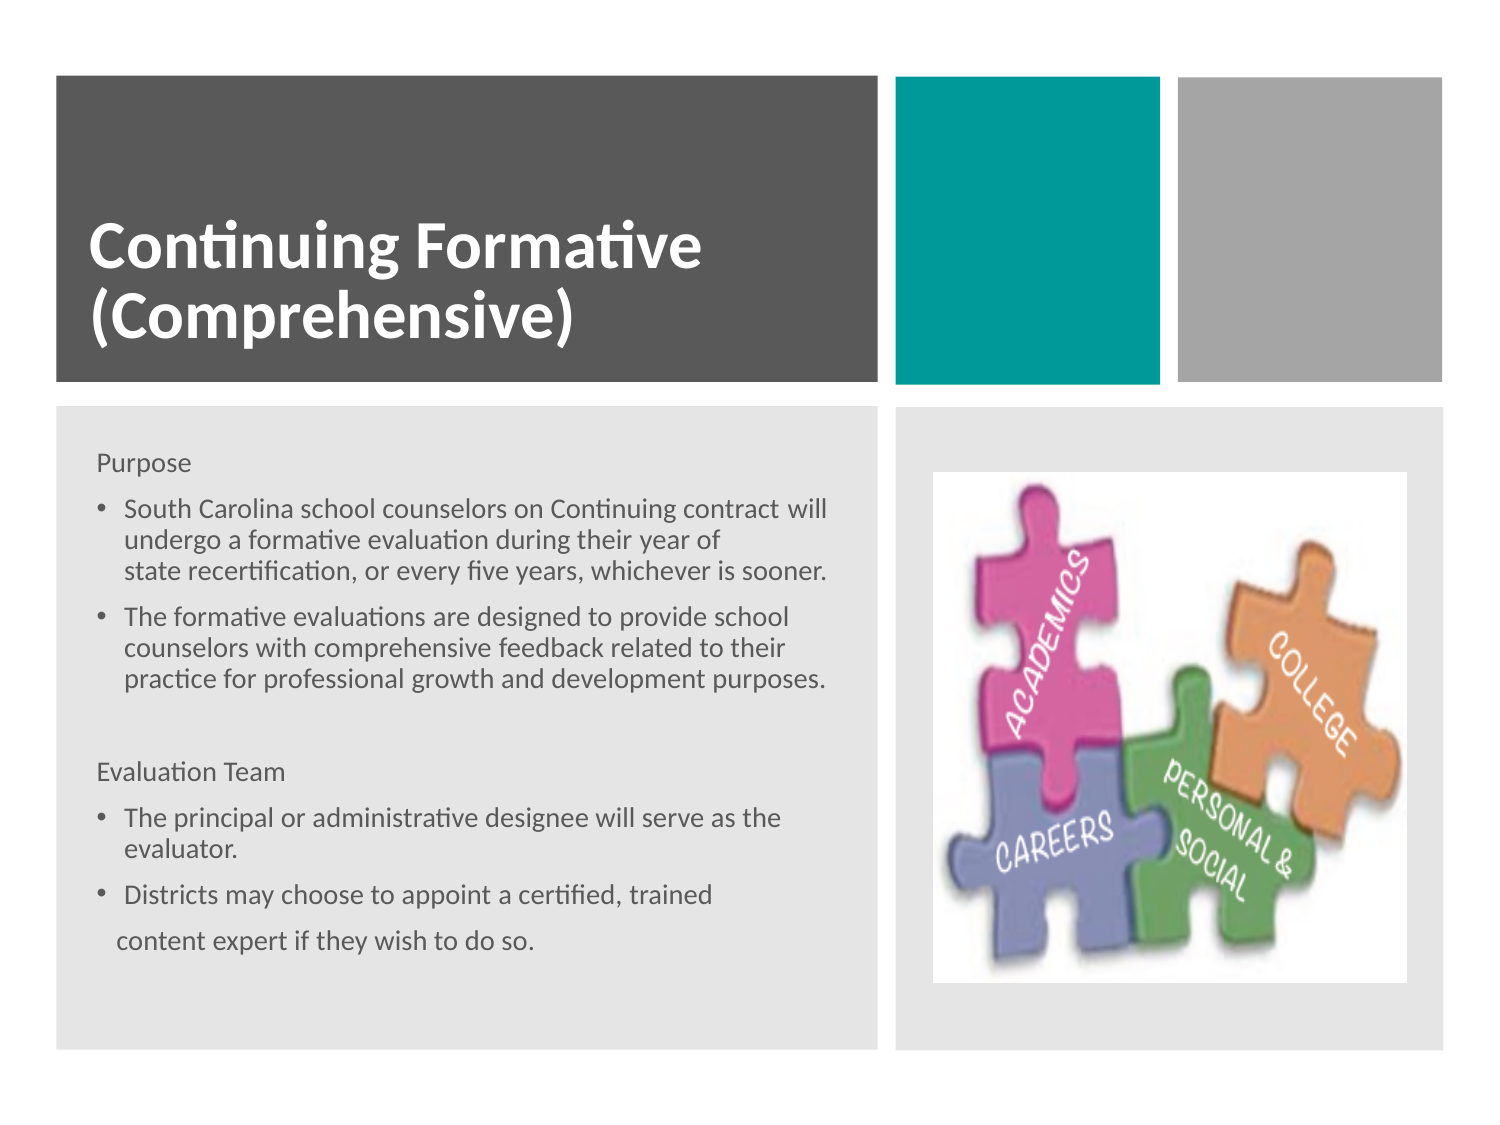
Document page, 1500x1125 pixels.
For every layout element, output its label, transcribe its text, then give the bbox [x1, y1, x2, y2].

text_box [895, 76, 1161, 386]
text_box [895, 406, 1445, 1052]
text_box [55, 75, 879, 383]
title Continuing Formative (Comprehensive) [89, 119, 840, 354]
picture [932, 472, 1407, 983]
text_box [55, 405, 879, 1051]
text_box [1177, 76, 1443, 383]
list Purpose South Carolina school counselors on Continuing contract will undergo a formative evaluation during their year of state recertification, or every five years, whichever is sooner. The formative evaluations are designed to provide school counselors with comprehensive feedback related to their practice for professional growth and development purposes. Evaluation Team The principal or administrative designee will serve as the evaluator. Districts may choose to appoint a certified, trained content expert if they wish to do so. [96, 445, 840, 1006]
